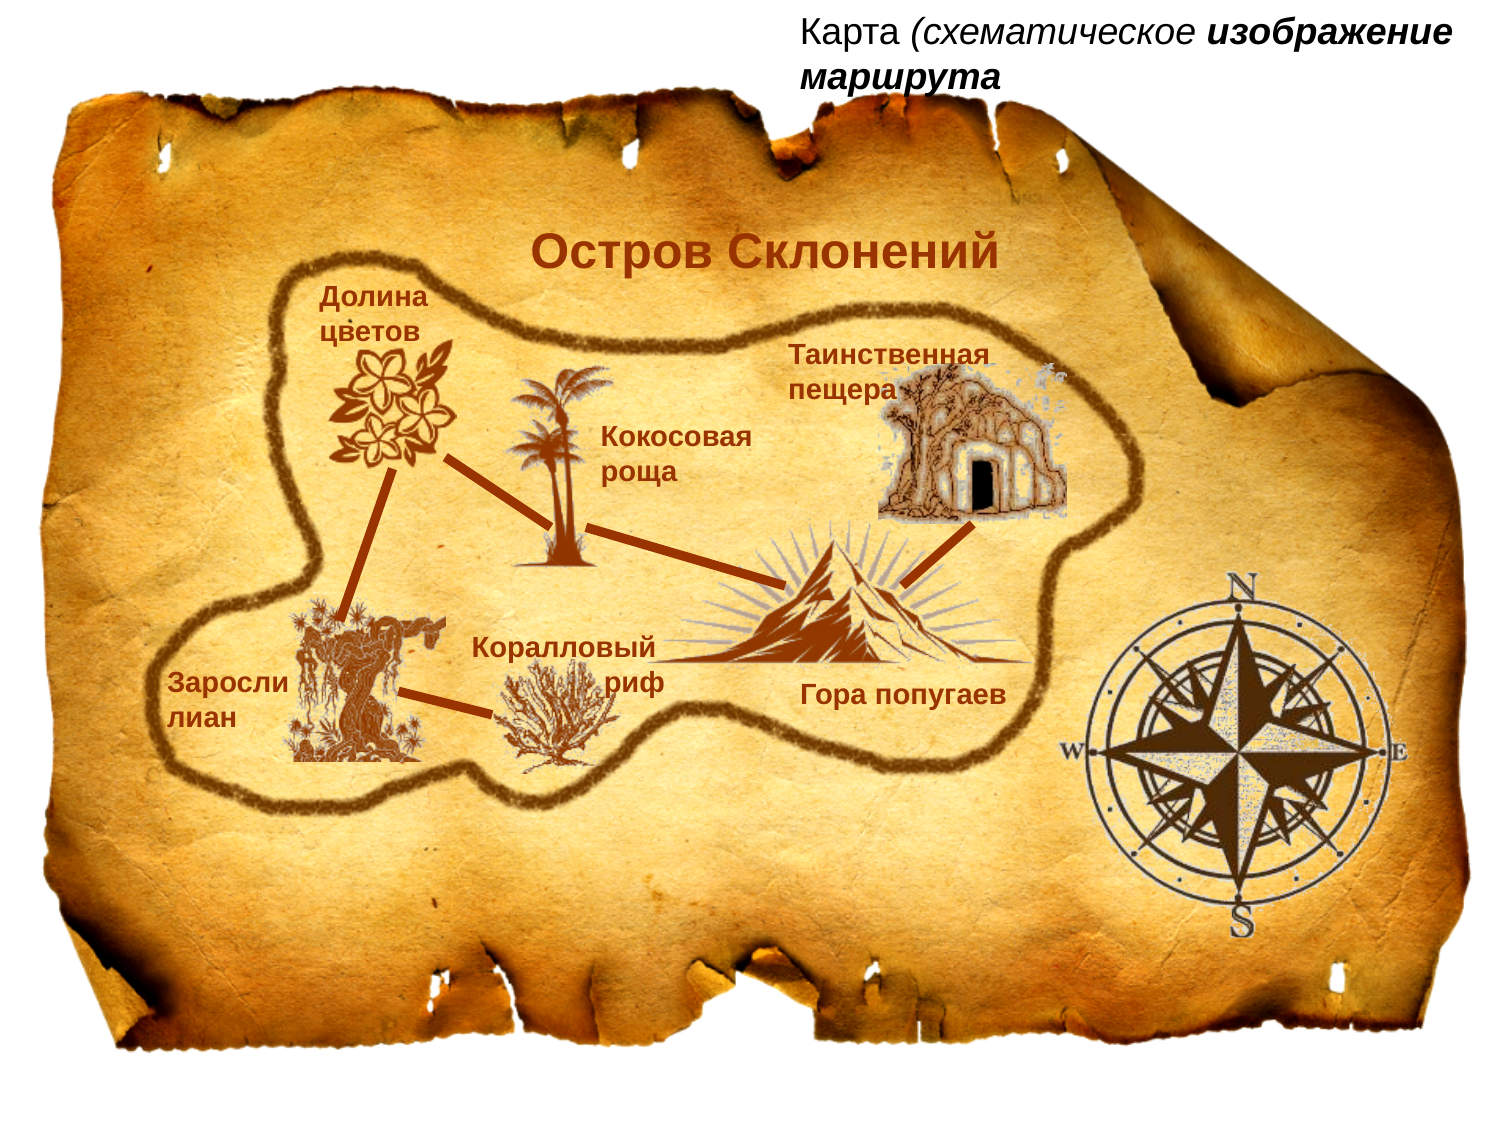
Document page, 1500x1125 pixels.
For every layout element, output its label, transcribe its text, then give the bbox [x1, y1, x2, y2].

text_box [398, 691, 493, 716]
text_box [585, 527, 786, 587]
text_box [906, 519, 969, 591]
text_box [445, 456, 551, 528]
picture [0, 44, 1500, 1081]
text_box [289, 518, 443, 572]
text_box Карта (схематическое изображение маршрута [785, 0, 1500, 44]
